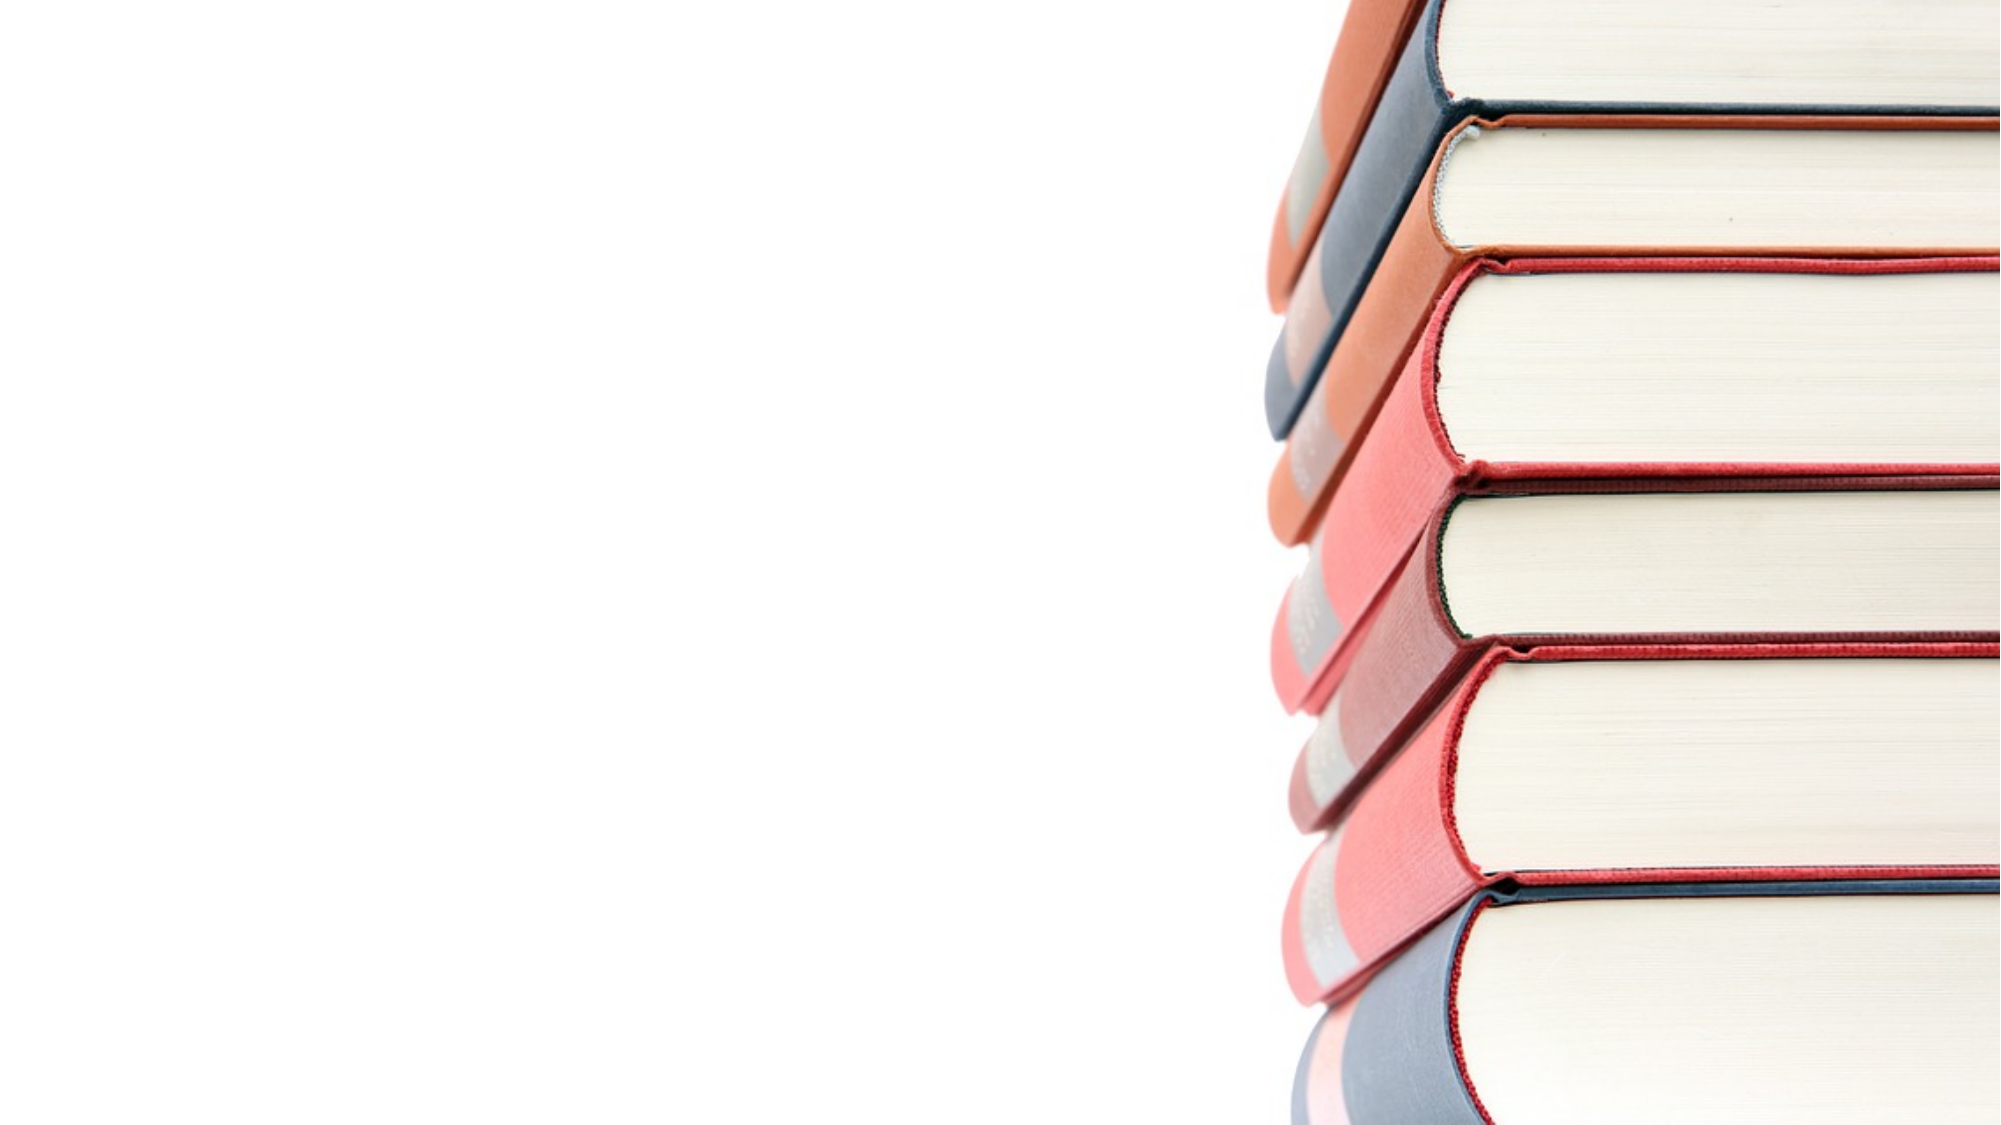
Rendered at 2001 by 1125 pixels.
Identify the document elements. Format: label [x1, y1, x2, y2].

picture [312, 0, 2000, 1125]
